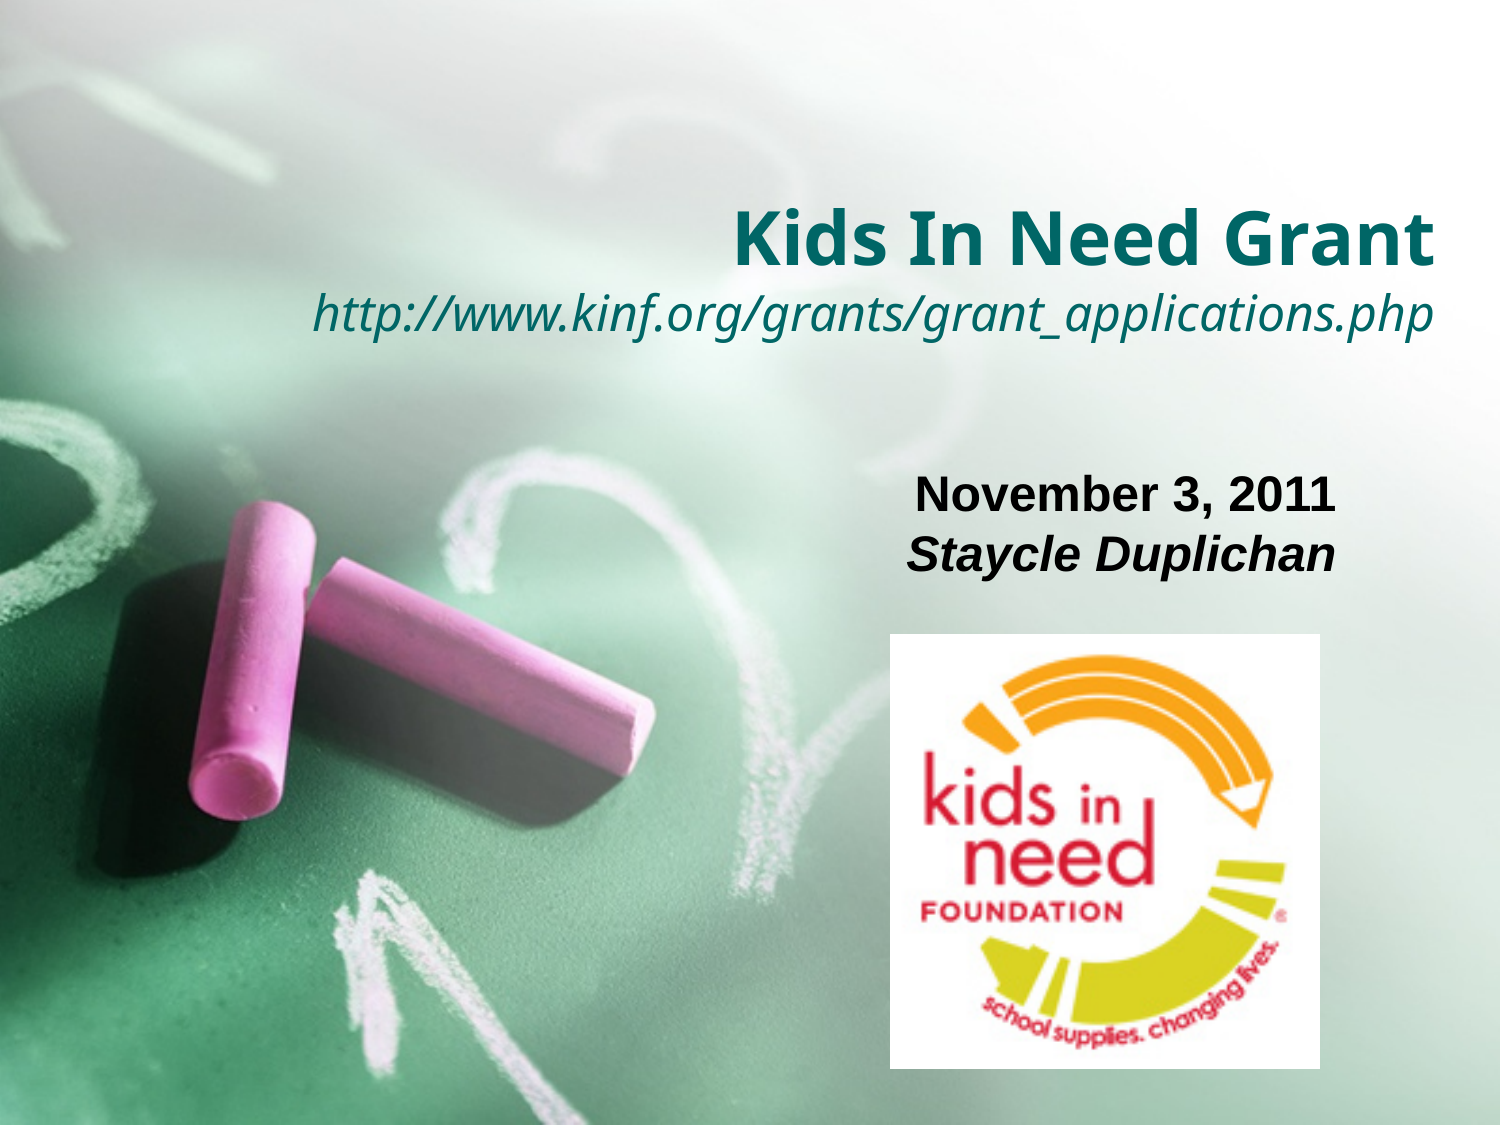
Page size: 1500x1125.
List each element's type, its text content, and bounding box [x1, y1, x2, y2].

picture [0, 0, 1500, 1125]
subtitle November 3, 2011 Staycle Duplichan [490, 453, 1353, 637]
title Kids In Need Grant http://www.kinf.org/grants/grant_applications.php [38, 214, 1452, 408]
